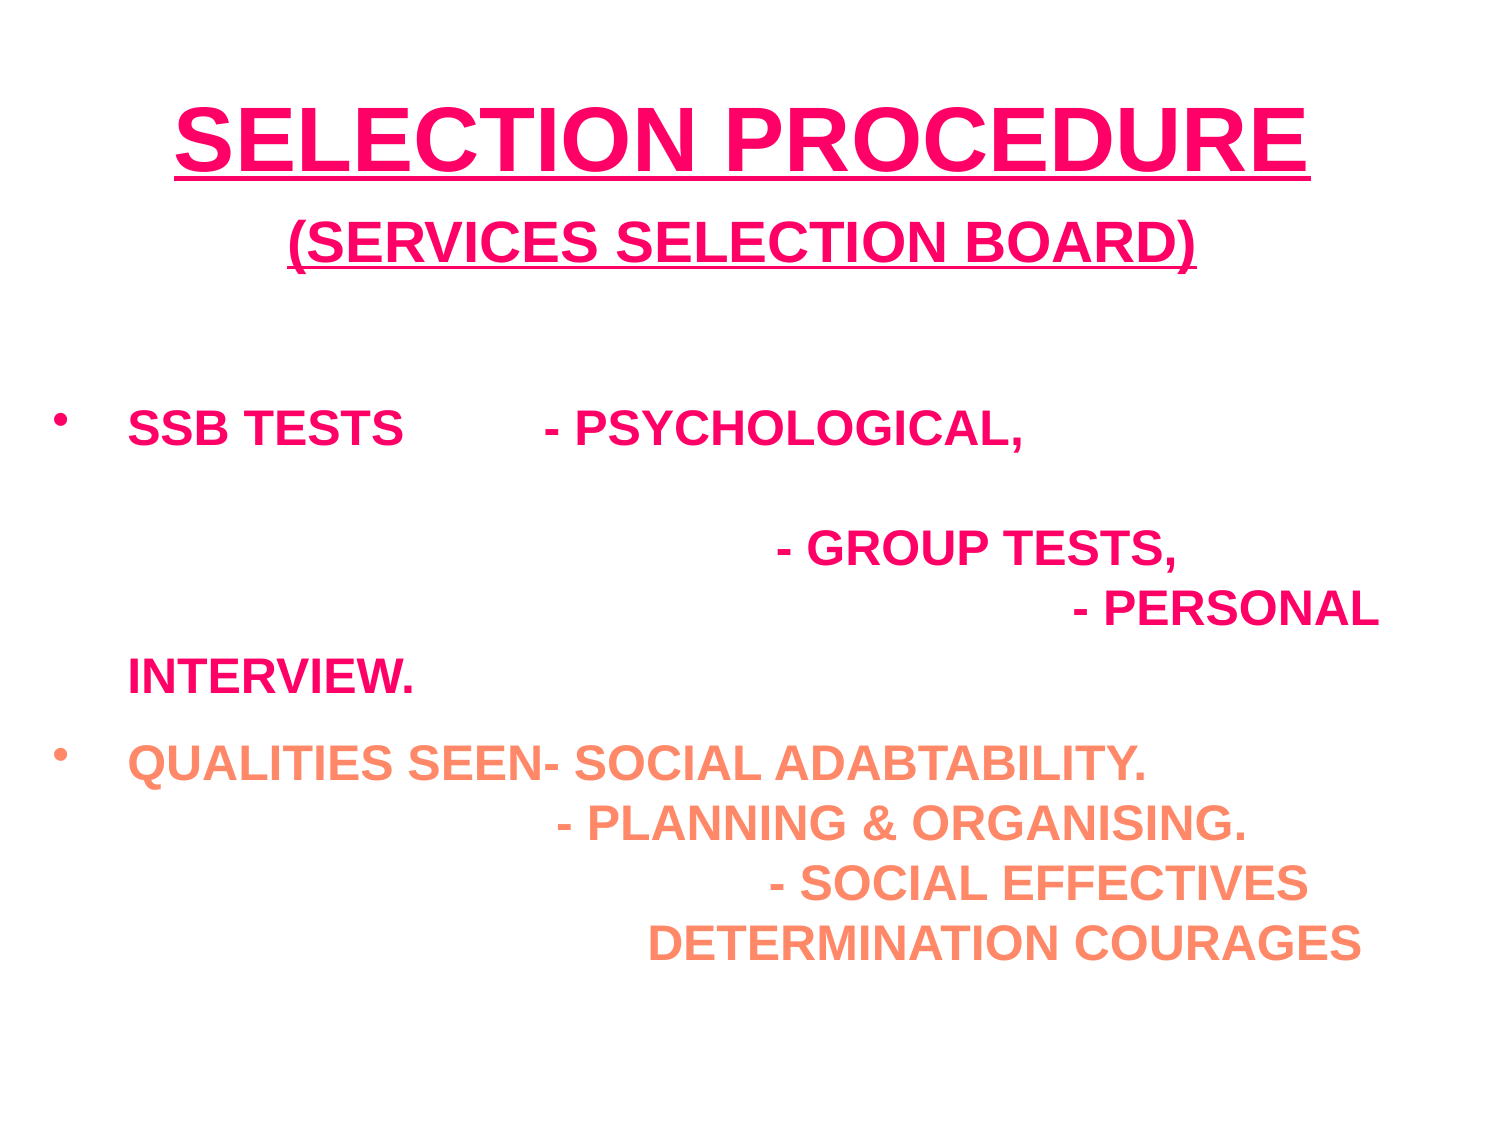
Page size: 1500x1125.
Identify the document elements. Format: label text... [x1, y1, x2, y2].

text_box SELECTION PROCEDURE (SERVICES SELECTION BOARD) [24, 93, 1460, 282]
text_box SSB TESTS - PSYCHOLOGICAL, - GROUP TESTS, - PERSONAL INTERVIEW. QUALITIES SEEN- SOCIAL ADABTABILITY. - PLANNING & ORGANISING. - SOCIAL EFFECTIVES DETERMINATION COURAGES [37, 388, 1500, 1123]
